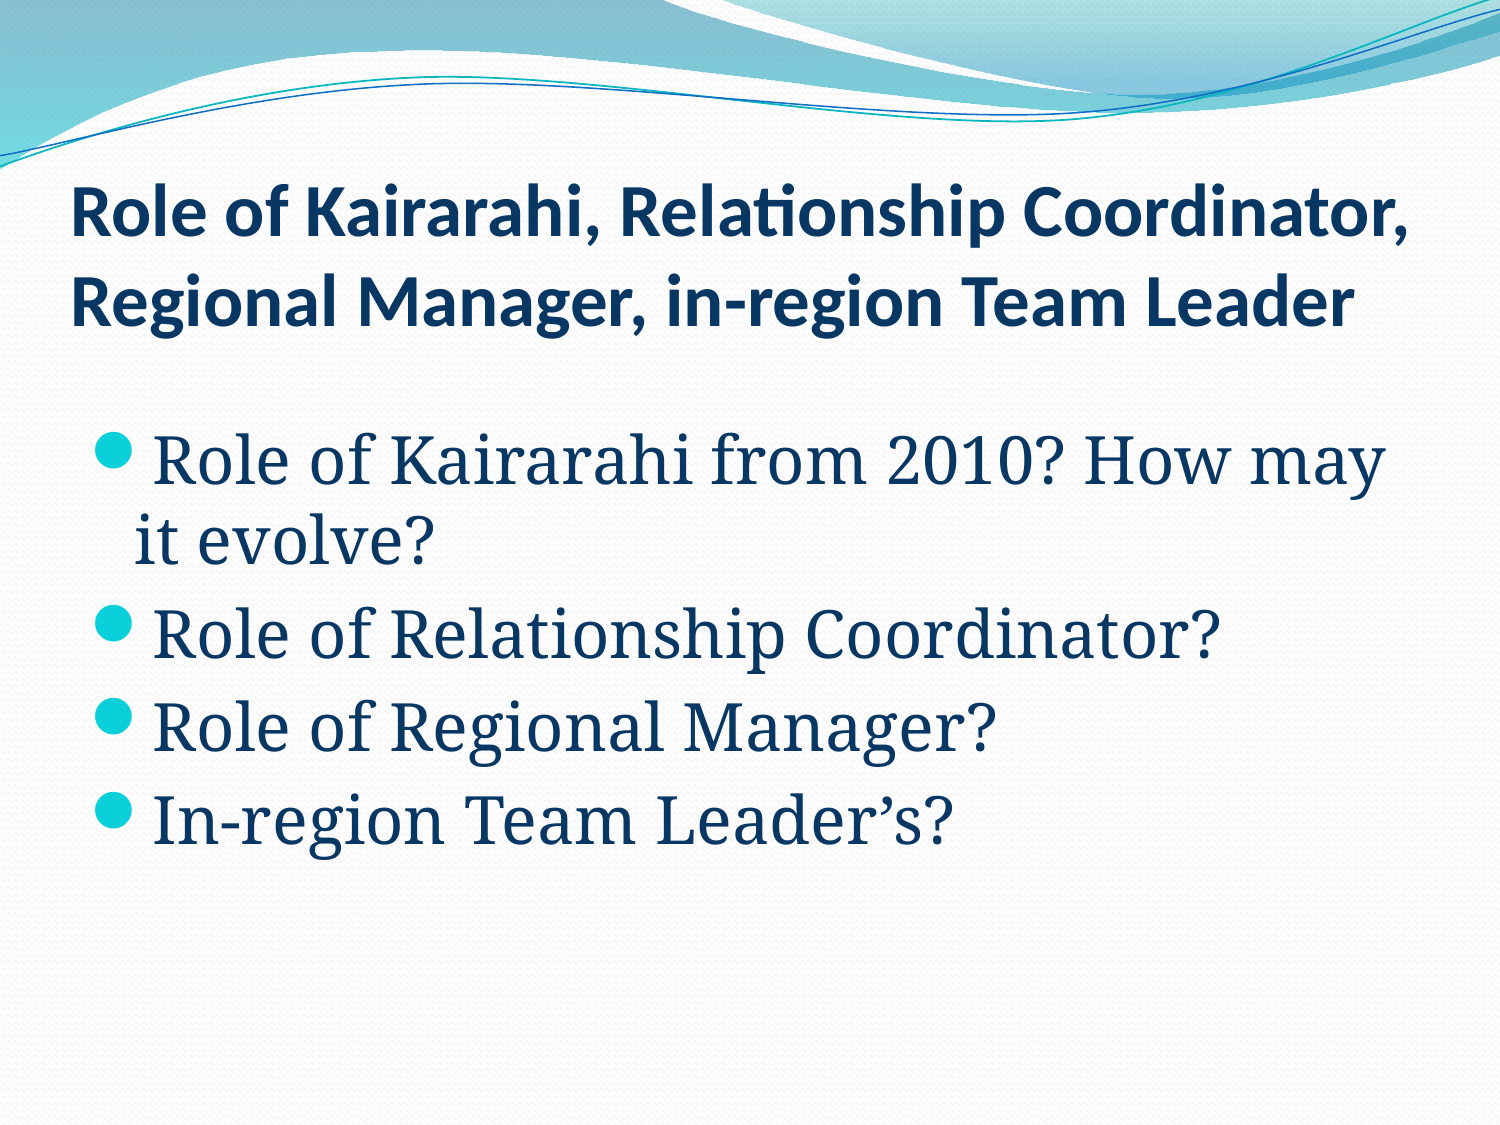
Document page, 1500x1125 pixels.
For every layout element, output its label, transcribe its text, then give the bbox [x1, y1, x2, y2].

list Role of Kairarahi from 2010? How may it evolve? Role of Relationship Coordinator? Role of Regional Manager? In-region Team Leader’s? [75, 317, 1425, 1038]
title Role of Kairarahi, Relationship Coordinator, Regional Manager, in-region Team Leader [70, 93, 1425, 342]
